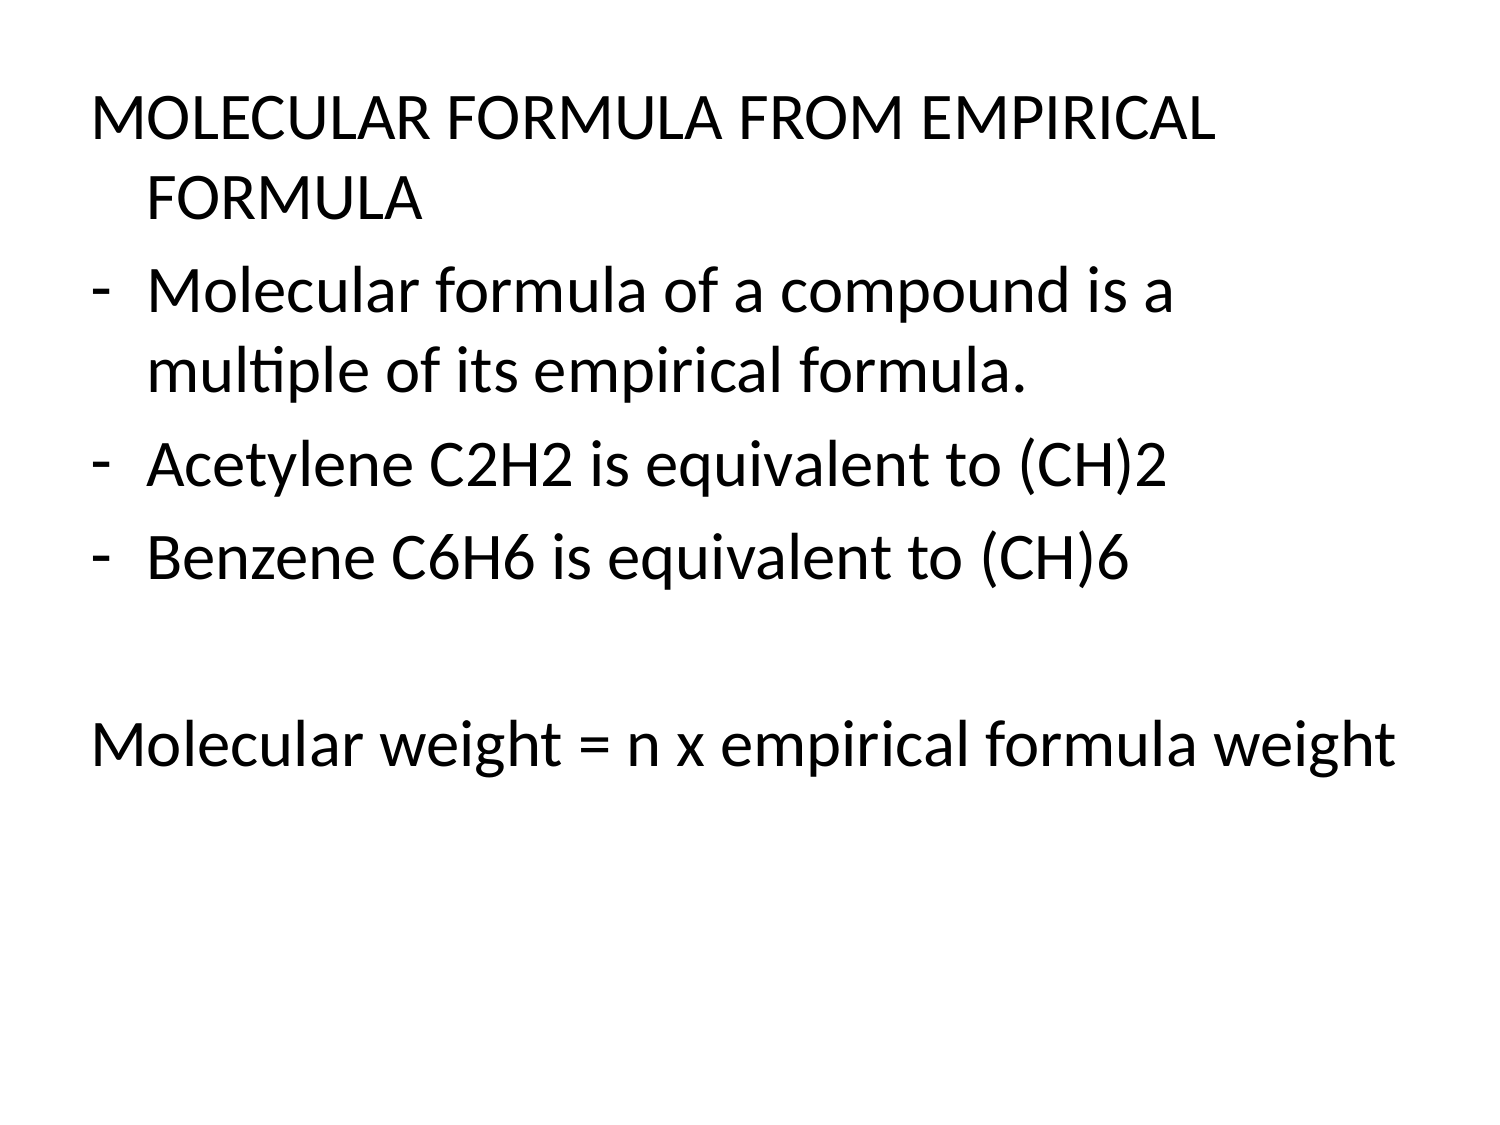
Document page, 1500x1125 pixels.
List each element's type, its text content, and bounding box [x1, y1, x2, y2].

list MOLECULAR FORMULA FROM EMPIRICAL FORMULA Molecular formula of a compound is a multiple of its empirical formula. Acetylene C2H2 is equivalent to (CH)2 Benzene C6H6 is equivalent to (CH)6 Molecular weight = n x empirical formula weight [75, 65, 1425, 1005]
